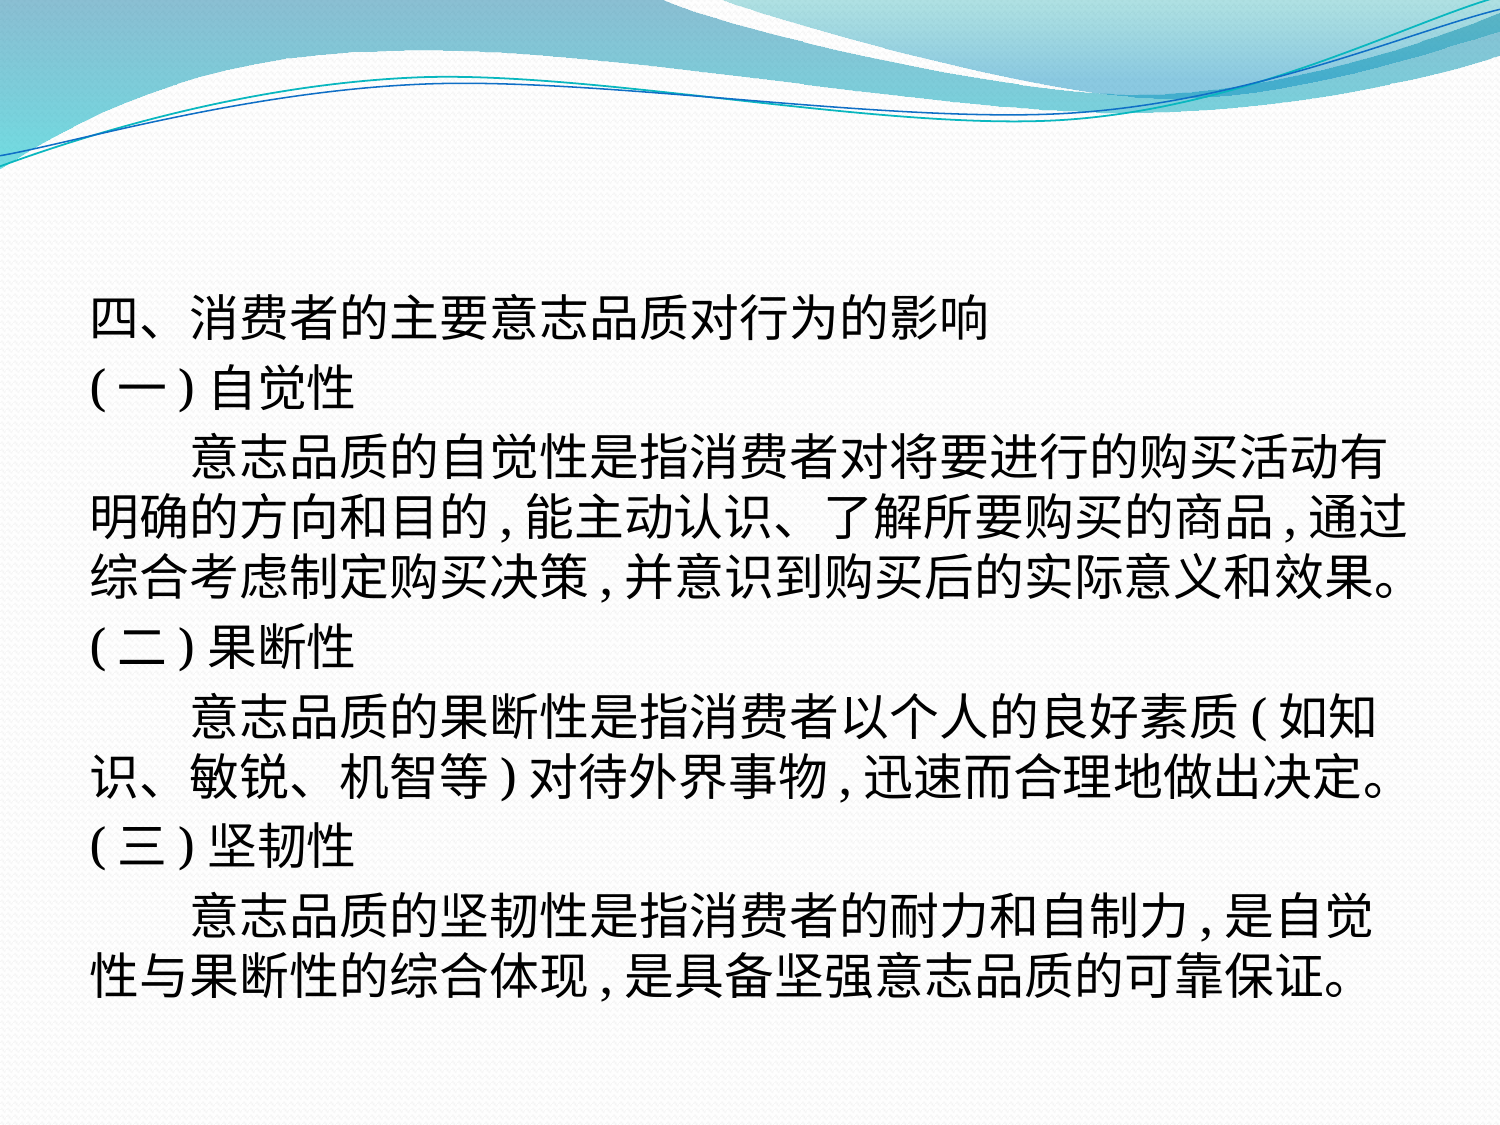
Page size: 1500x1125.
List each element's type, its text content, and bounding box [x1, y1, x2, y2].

list 四、消费者的主要意志品质对行为的影响 (一)自觉性 意志品质的自觉性是指消费者对将要进行的购买活动有明确的方向和目的,能主动认识、了解所要购买的商品,通过综合考虑制定购买决策,并意识到购买后的实际意义和效果。 (二)果断性 意志品质的果断性是指消费者以个人的良好素质(如知识、敏锐、机智等)对待外界事物,迅速而合理地做出决定。 (三)坚韧性 意志品质的坚韧性是指消费者的耐力和自制力,是自觉性与果断性的综合体现,是具备坚强意志品质的可靠保证。 [75, 278, 1425, 1038]
